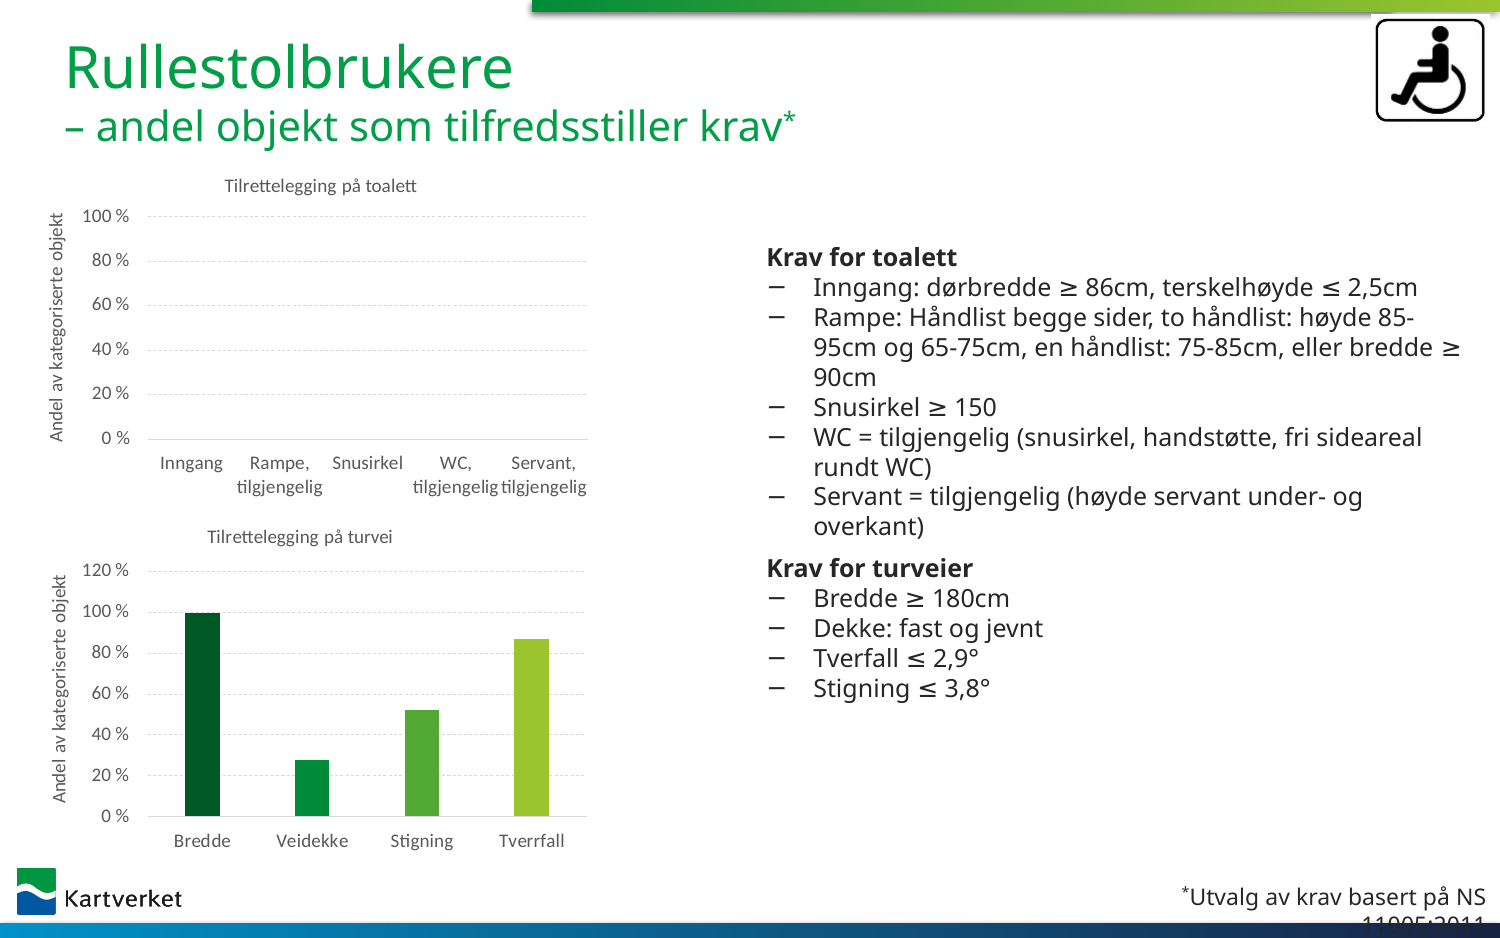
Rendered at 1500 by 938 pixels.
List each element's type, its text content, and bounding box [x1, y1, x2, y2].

picture [1371, 13, 1491, 127]
text_box *Utvalg av krav basert på NS 11005:2011 [1068, 873, 1500, 938]
text_box Krav for turveier Bredde ≥ 180cm Dekke: fast og jevnt Tverfall ≤ 2,9° Stigning ≤ 3,8° [751, 545, 1483, 710]
text_box Krav for toalett Inngang: dørbredde ≥ 86cm, terskelhøyde ≤ 2,5cm Rampe: Håndlist begge sider, to håndlist: høyde 85-95cm og 65-75cm, en håndlist: 75-85cm, eller bredde ≥ 90cm Snusirkel ≥ 150 WC = tilgjengelig (snusirkel, handstøtte, fri sideareal rundt WC) Servant = tilgjengelig (høyde servant under- og overkant) [751, 234, 1483, 545]
picture [41, 520, 598, 859]
picture [41, 166, 599, 505]
text_box Rullestolbrukere – andel objekt som tilfredsstiller krav* [49, 14, 1431, 158]
